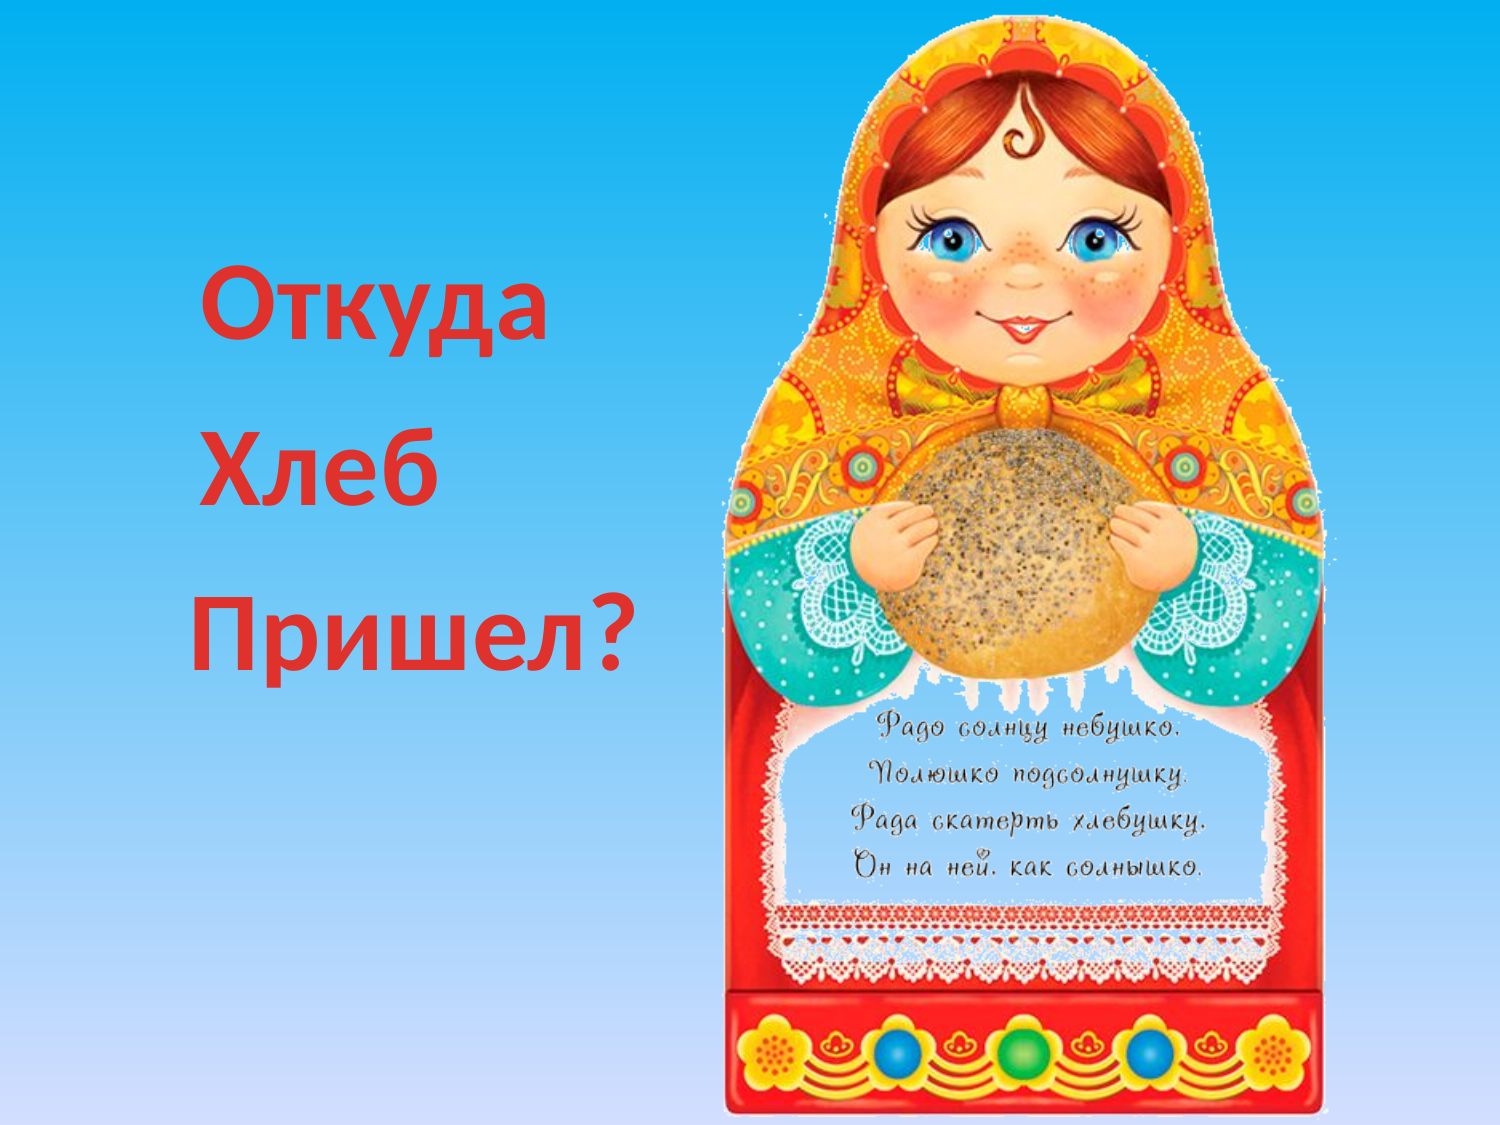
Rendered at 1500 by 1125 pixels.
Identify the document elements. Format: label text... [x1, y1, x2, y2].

picture [618, 15, 1437, 1125]
text_box Хлеб [184, 385, 456, 536]
text_box Откуда [185, 219, 567, 370]
text_box Пришел? [173, 550, 614, 701]
